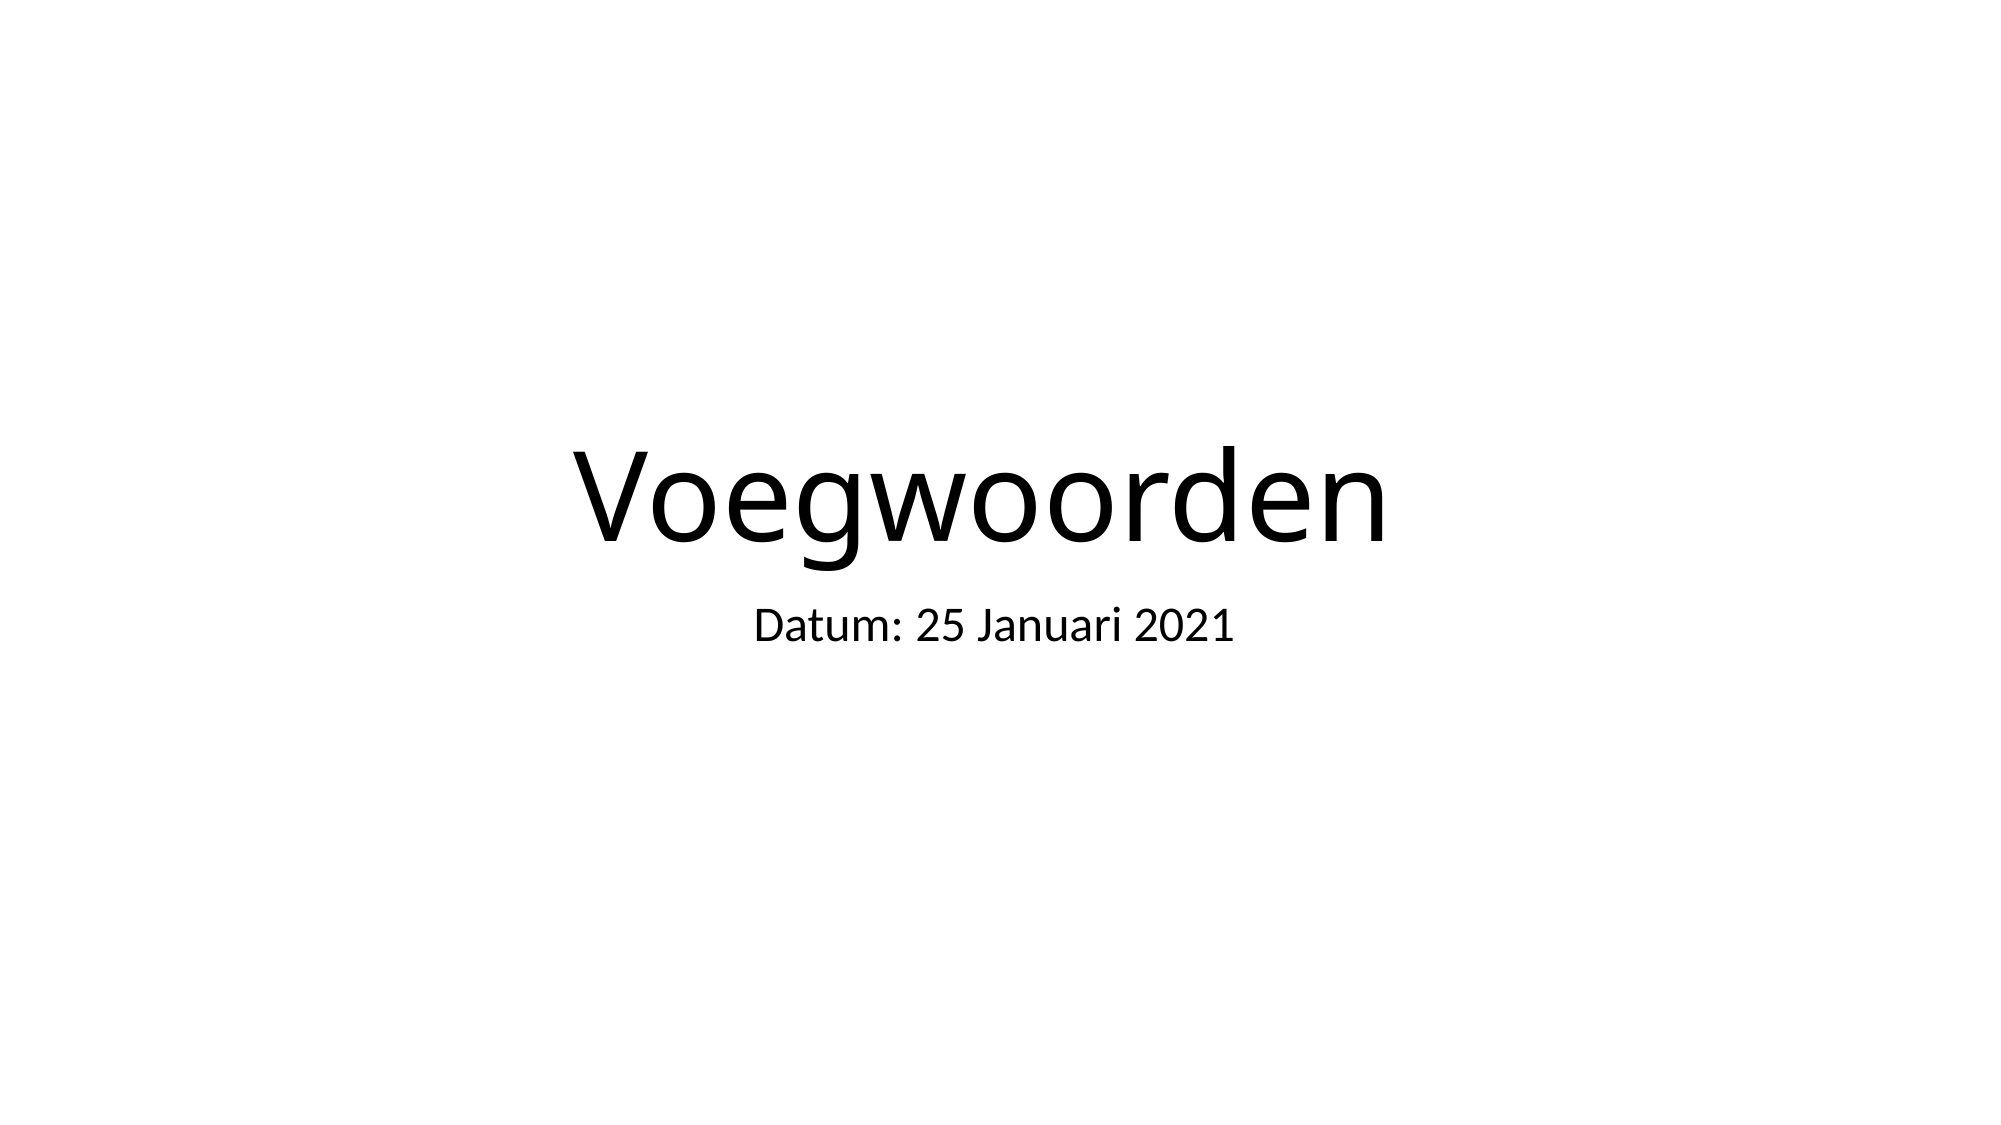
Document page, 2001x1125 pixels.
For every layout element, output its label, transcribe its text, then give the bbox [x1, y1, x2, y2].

subtitle Datum: 25 Januari 2021 [249, 590, 1750, 863]
title Voegwoorden [249, 184, 1750, 576]
